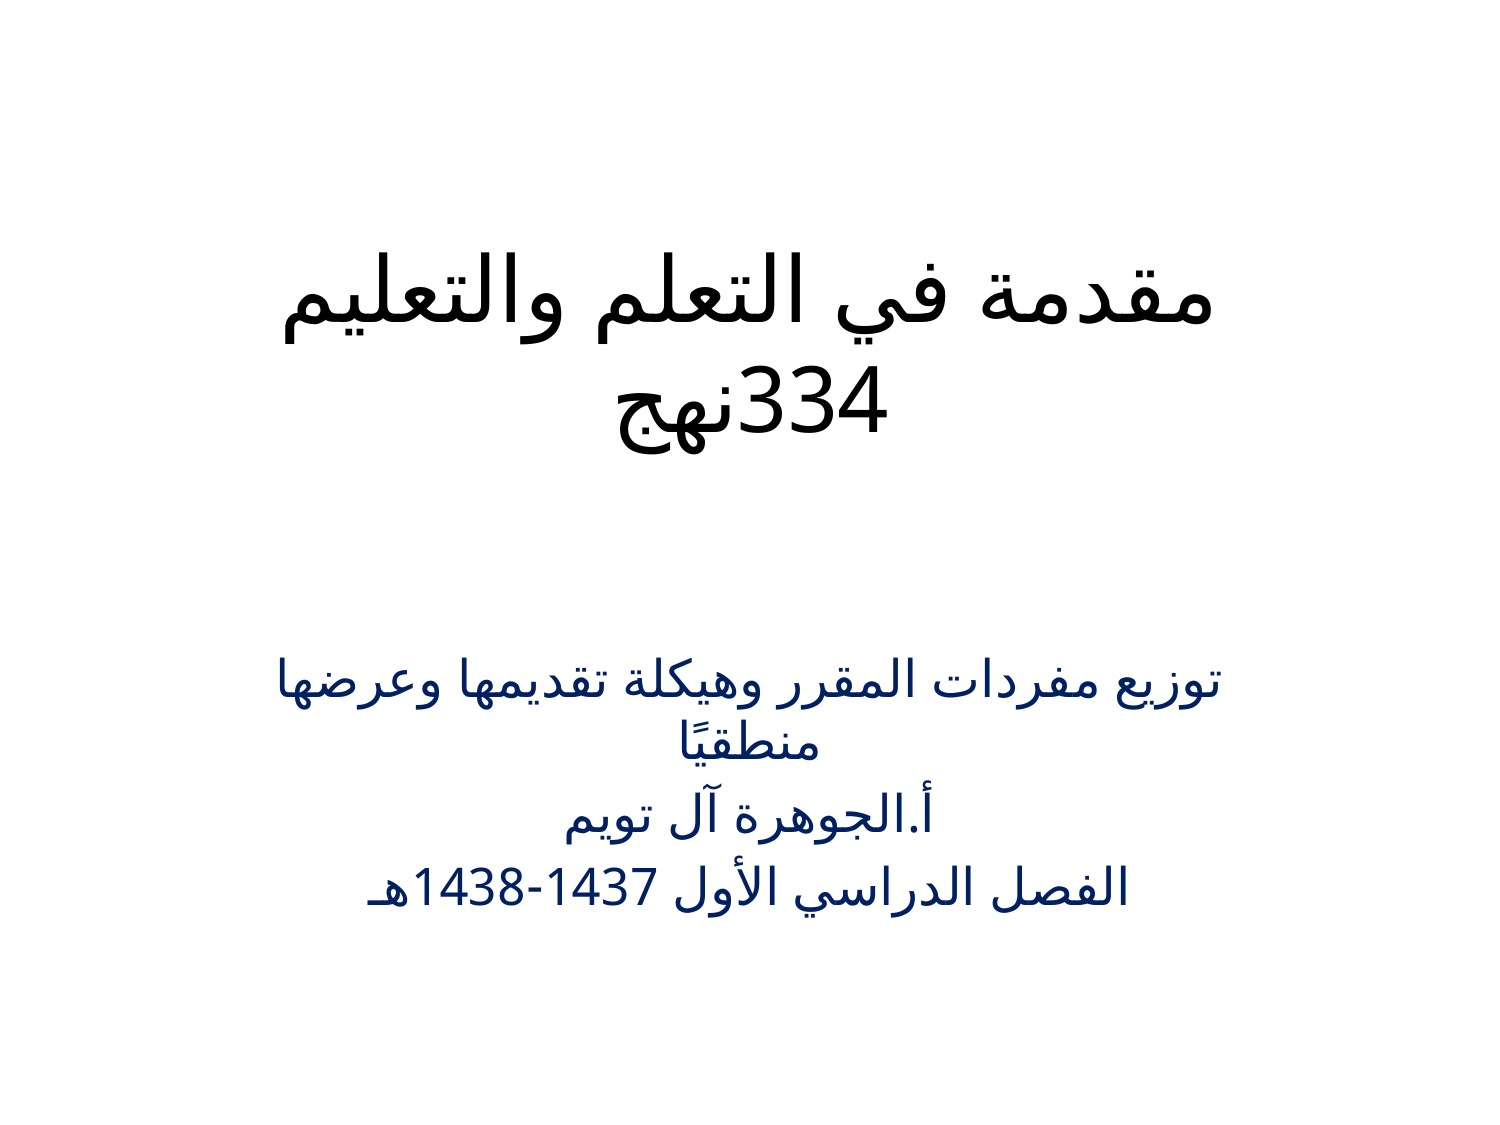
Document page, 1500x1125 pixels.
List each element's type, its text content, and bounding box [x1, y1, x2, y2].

subtitle توزيع مفردات المقرر وهيكلة تقديمها وعرضها منطقيًا أ.الجوهرة آل تويم الفصل الدراسي الأول 1437-1438هـ [225, 637, 1275, 925]
title مقدمة في التعلم والتعليم 334نهج [112, 219, 1388, 461]
